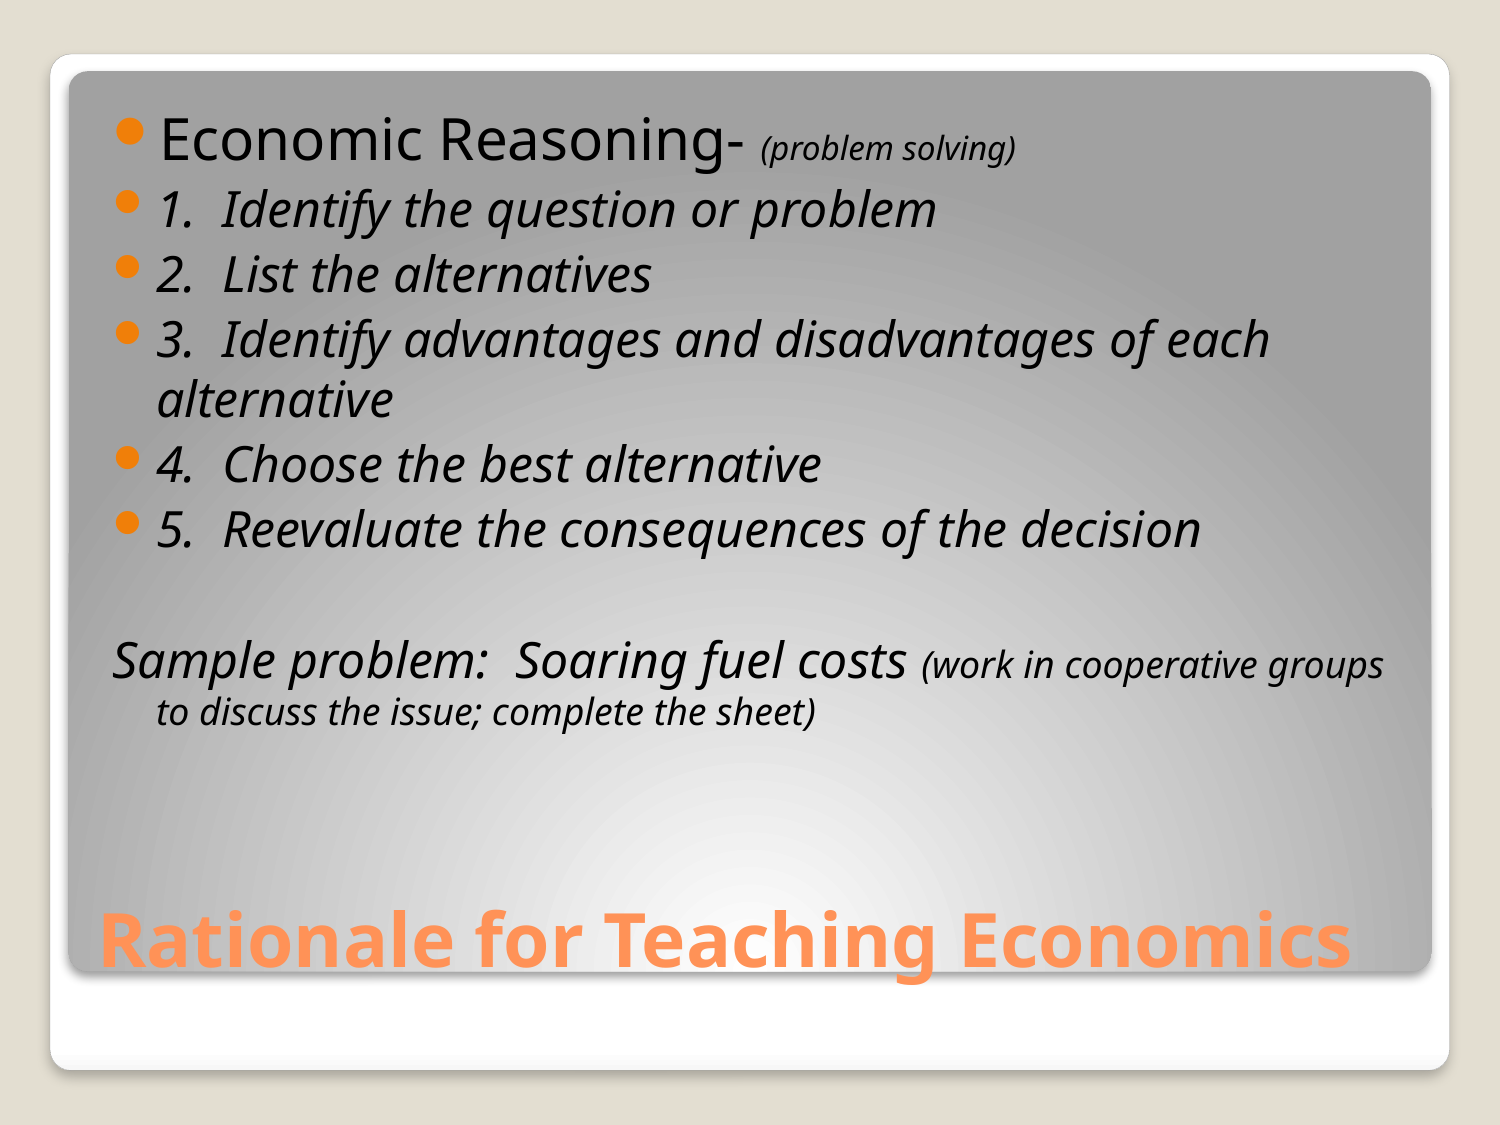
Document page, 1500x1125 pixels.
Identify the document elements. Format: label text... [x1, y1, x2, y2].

title Rationale for Teaching Economics [82, 817, 1425, 990]
list Economic Reasoning- (problem solving) 1. Identify the question or problem 2. List the alternatives 3. Identify advantages and disadvantages of each alternative 4. Choose the best alternative 5. Reevaluate the consequences of the decision Sample problem: Soaring fuel costs (work in cooperative groups to discuss the issue; complete the sheet) [82, 86, 1425, 774]
